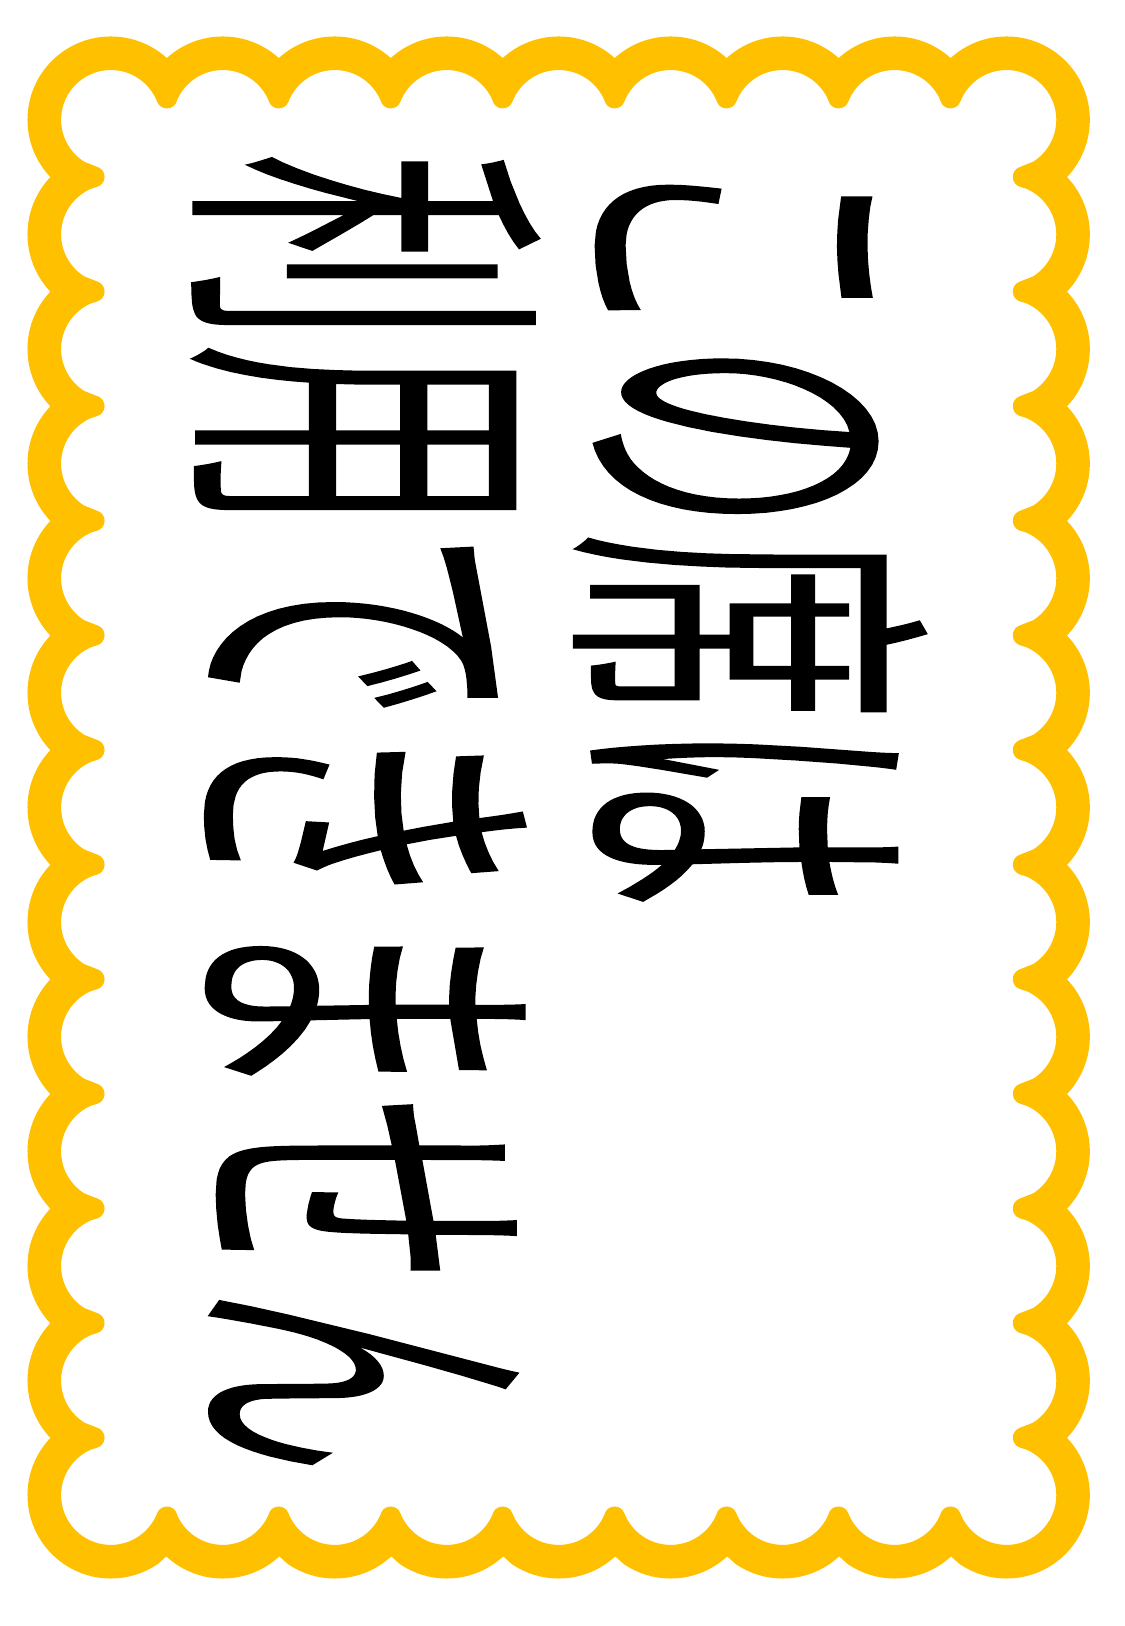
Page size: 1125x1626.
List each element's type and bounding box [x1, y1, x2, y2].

text_box [35, 44, 1082, 1571]
